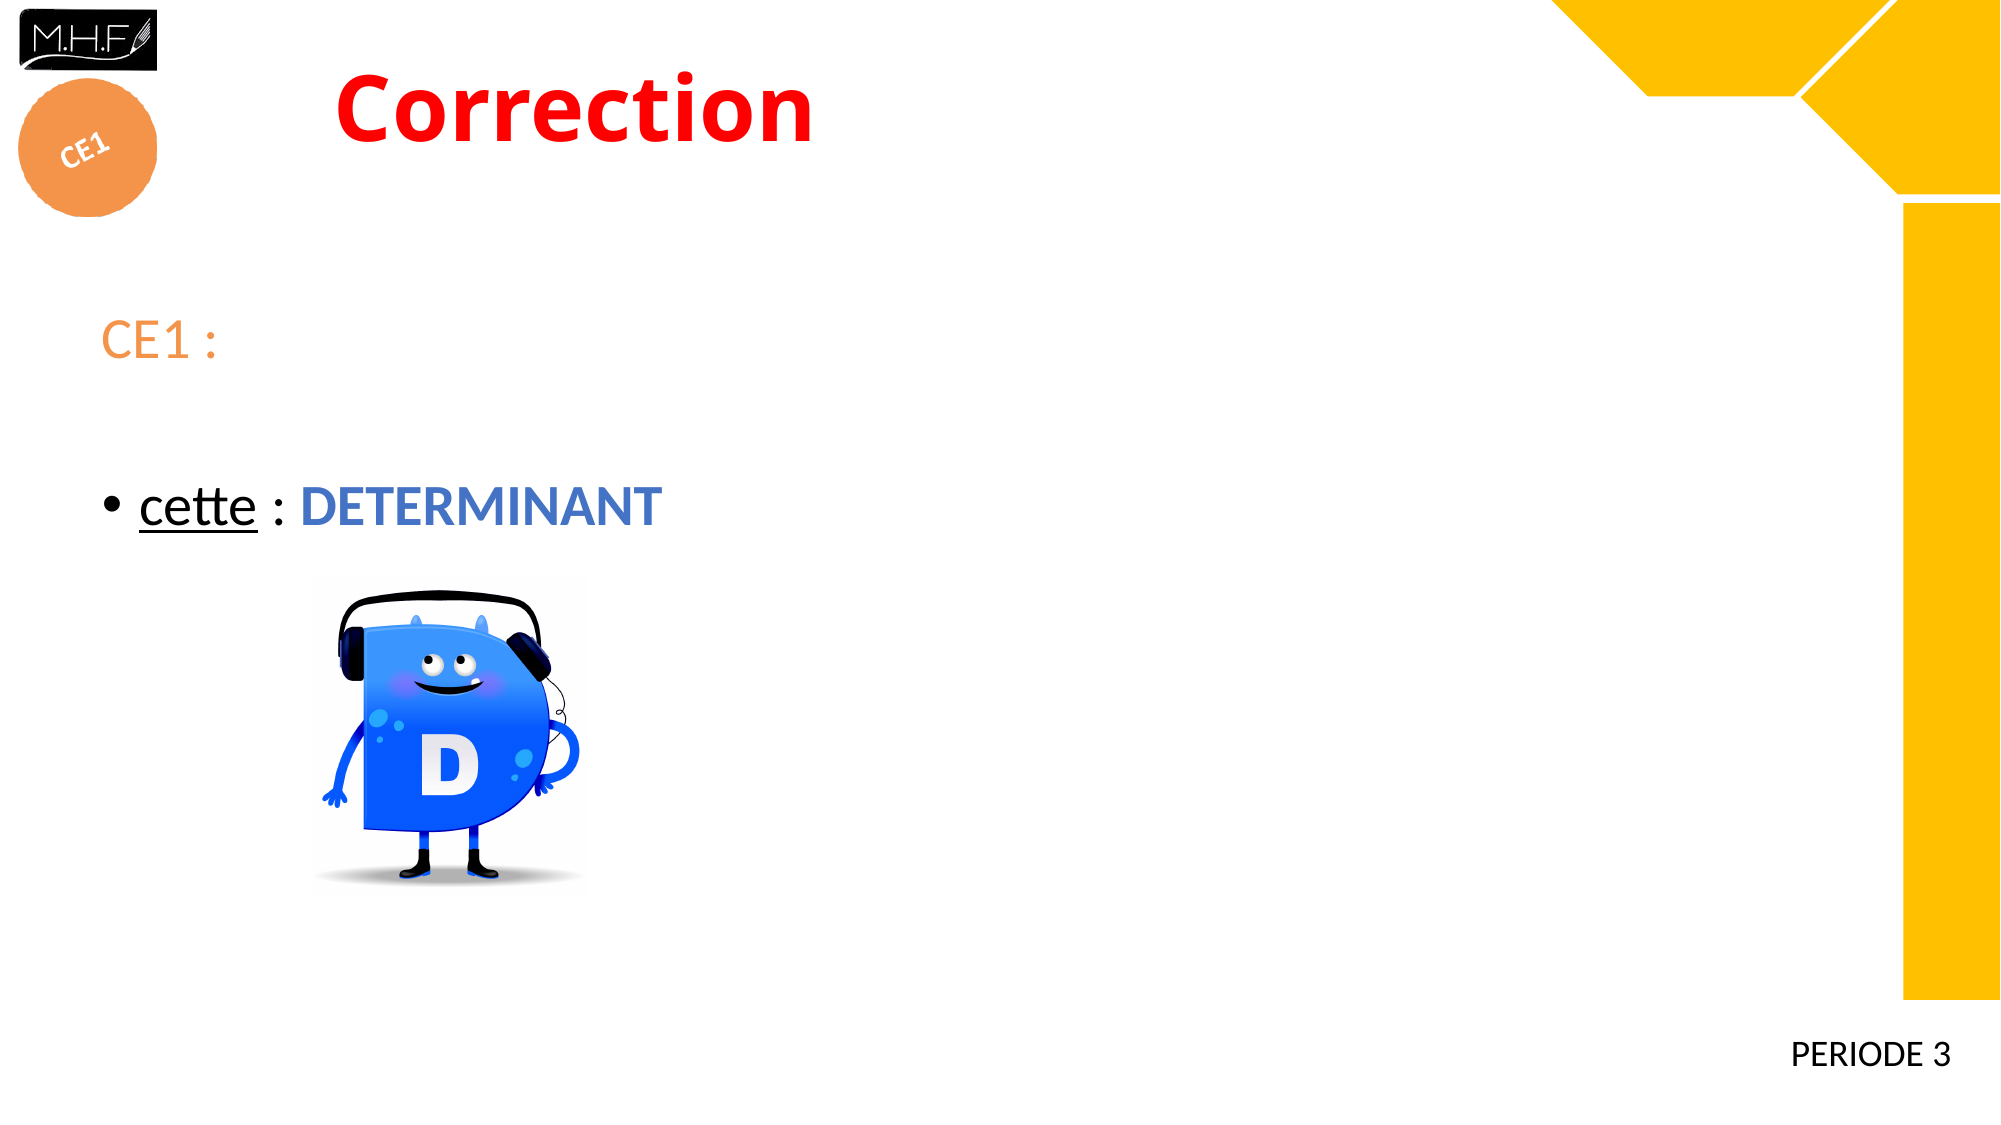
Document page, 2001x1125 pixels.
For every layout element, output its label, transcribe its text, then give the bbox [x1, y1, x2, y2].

picture [312, 571, 587, 898]
picture [18, 78, 157, 218]
picture [16, 7, 157, 74]
text_box PERIODE 3 [1362, 1021, 1967, 1125]
text_box [1549, 0, 1892, 98]
text_box [1799, 0, 2000, 196]
text_box [1902, 202, 2000, 1001]
title Correction [318, 3, 1865, 221]
list CE1 : cette : DETERMINANT [86, 300, 897, 1015]
